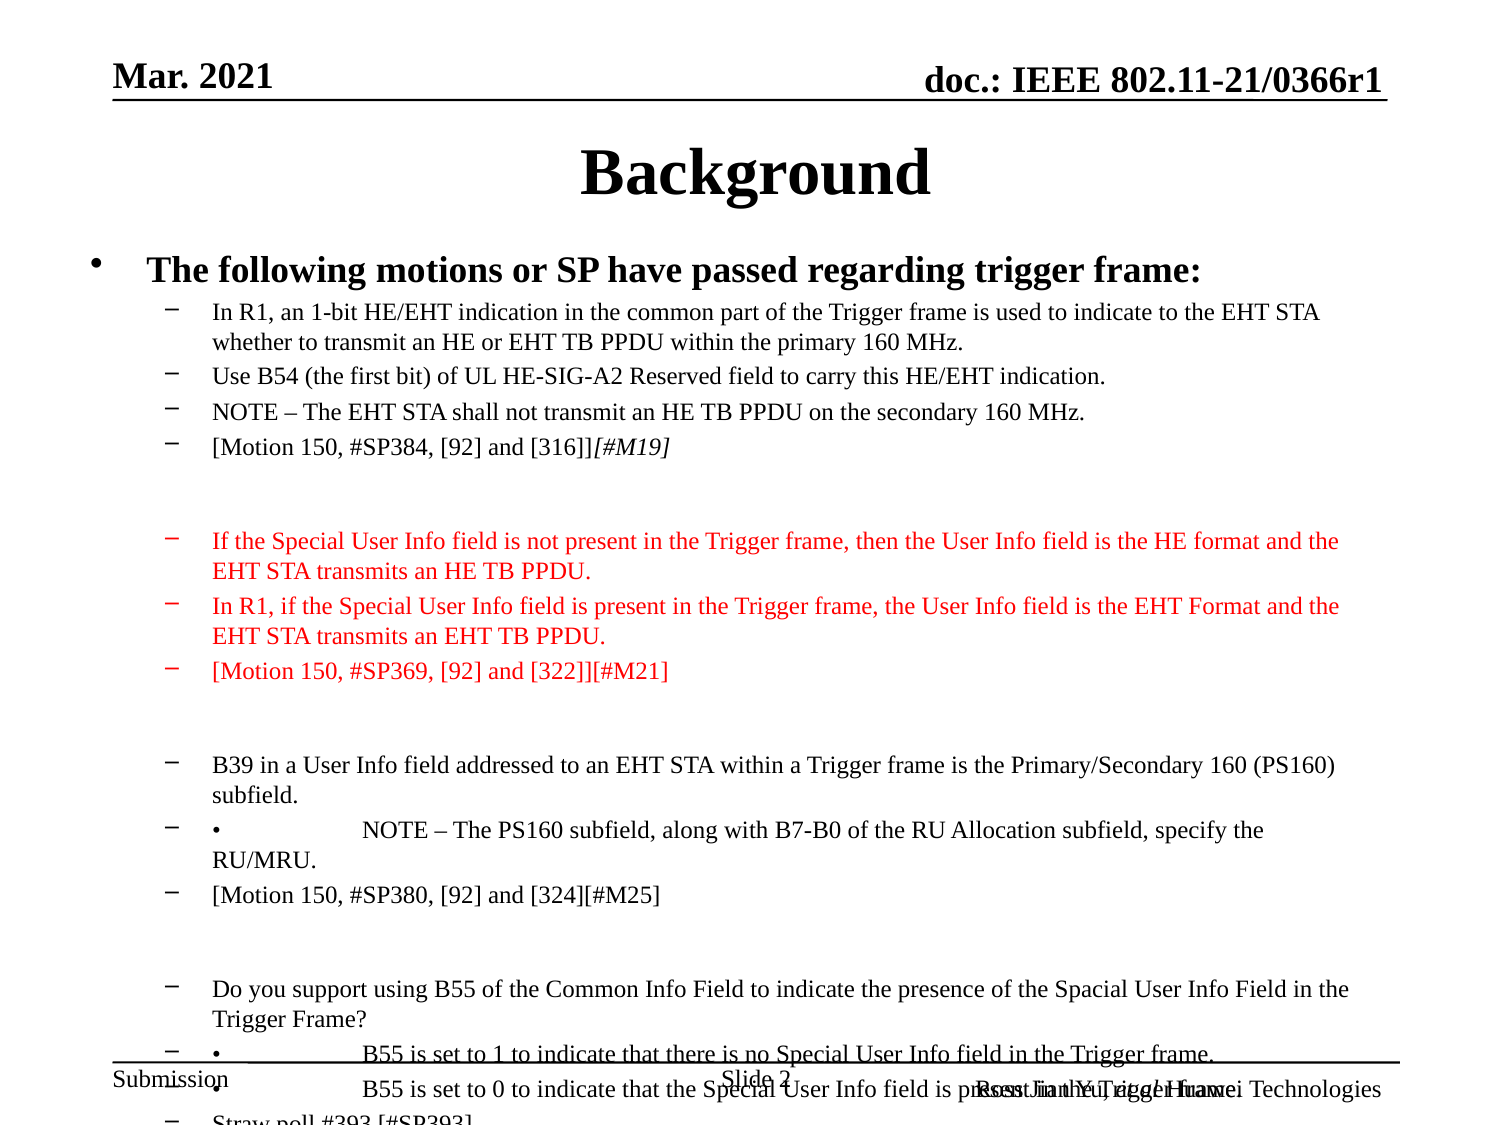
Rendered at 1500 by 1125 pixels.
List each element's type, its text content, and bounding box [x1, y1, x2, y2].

title Background [99, 123, 1413, 212]
list The following motions or SP have passed regarding trigger frame: In R1, an 1-bit HE/EHT indication in the common part of the Trigger frame is used to indicate to the EHT STA whether to transmit an HE or EHT TB PPDU within the primary 160 MHz. Use B54 (the first bit) of UL HE-SIG-A2 Reserved field to carry this HE/EHT indication. NOTE – The EHT STA shall not transmit an HE TB PPDU on the secondary 160 MHz. [Motion 150, #SP384, [92] and [316]][#M19] If the Special User Info field is not present in the Trigger frame, then the User Info field is the HE format and the EHT STA transmits an HE TB PPDU. In R1, if the Special User Info field is present in the Trigger frame, the User Info field is the EHT Format and the EHT STA transmits an EHT TB PPDU. [Motion 150, #SP369, [92] and [322]][#M21] B39 in a User Info field addressed to an EHT STA within a Trigger frame is the Primary/Secondary 160 (PS160) subfield. • NOTE – The PS160 subfield, along with B7-B0 of the RU Allocation subfield, specify the RU/MRU. [Motion 150, #SP380, [92] and [324][#M25] Do you support using B55 of the Common Info Field to indicate the presence of the Spacial User Info Field in the Trigger Frame? • B55 is set to 1 to indicate that there is no Special User Info field in the Trigger frame. • B55 is set to 0 to indicate that the Special User Info field is present in the Trigger frame. Straw poll #393 [#SP393] [74, 237, 1376, 1013]
slide_number Slide 2 [712, 1061, 800, 1093]
